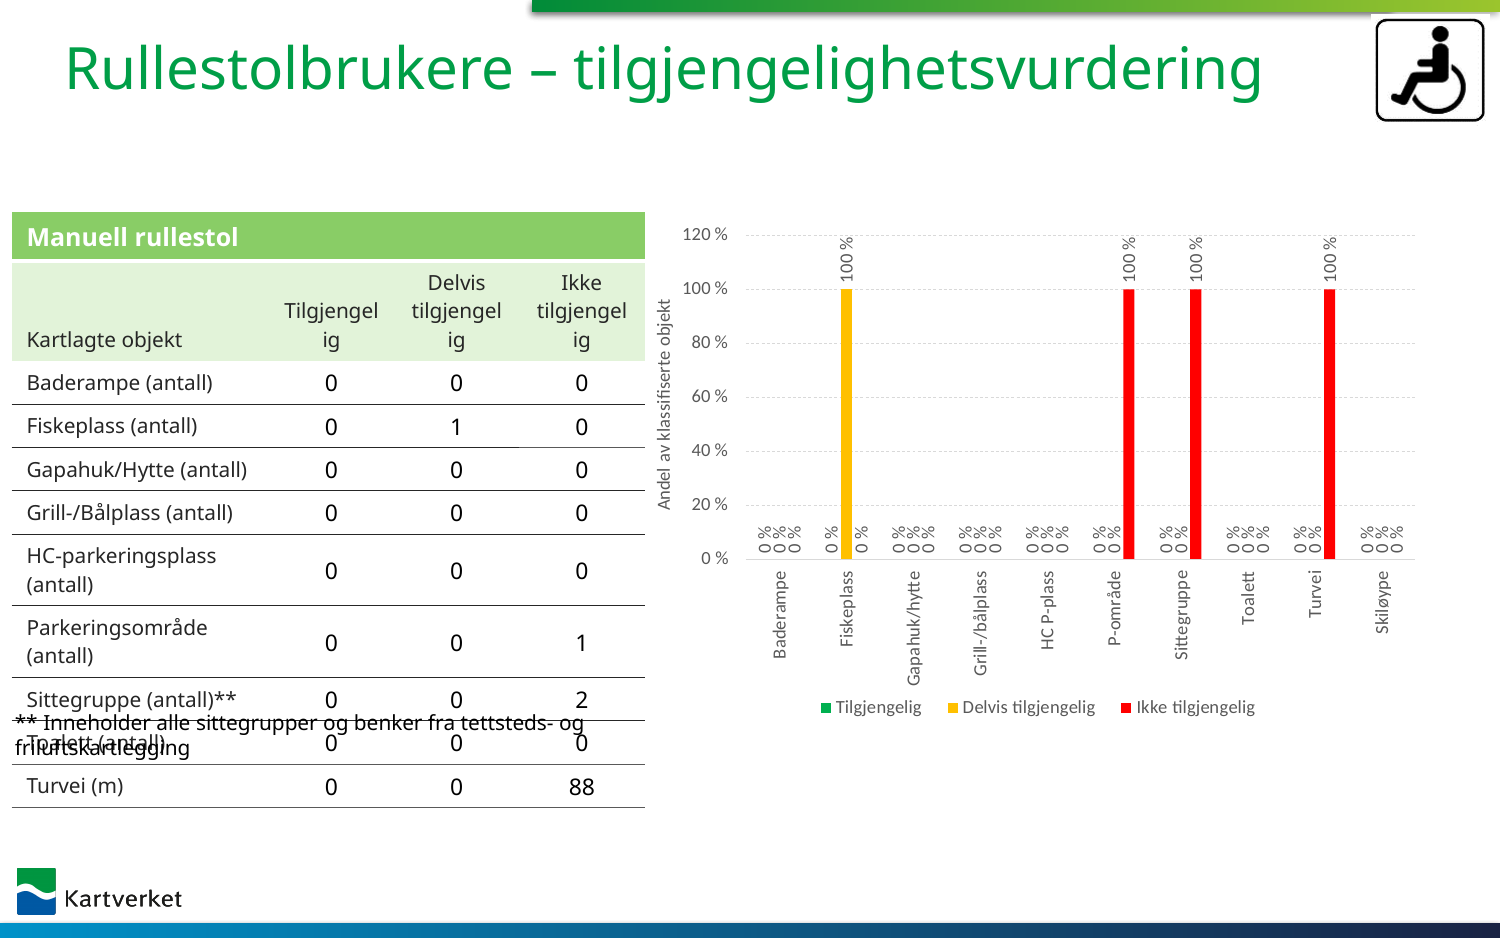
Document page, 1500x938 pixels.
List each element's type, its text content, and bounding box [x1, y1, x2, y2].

table_cell 0 [394, 606, 519, 677]
table_cell Grill-/Bålplass (antall) [12, 491, 269, 534]
table_cell 0 [269, 606, 394, 677]
table_cell 0 [394, 448, 519, 490]
table_cell 0 [394, 491, 519, 534]
table_cell Parkeringsområde (antall) [12, 606, 269, 677]
table_cell Tilgjengelig [269, 263, 394, 361]
table_cell 1 [394, 405, 519, 447]
table_cell HC-parkeringsplass (antall) [12, 535, 269, 605]
table_cell Kartlagte objekt [12, 263, 269, 361]
table_cell 0 [269, 405, 394, 447]
table_cell Turvei (m) [12, 768, 269, 807]
table_cell 0 [519, 448, 638, 490]
table_cell 1 [519, 606, 638, 677]
table_cell 88 [519, 768, 645, 807]
table_cell 0 [394, 768, 519, 807]
table_cell 2 [519, 678, 638, 702]
table_cell Baderampe (antall) [12, 361, 269, 404]
table_cell 0 [269, 768, 394, 807]
table_cell 0 [519, 405, 638, 447]
table_cell Ikke tilgjengelig [519, 263, 638, 361]
table_cell 0 [519, 361, 638, 404]
table_cell 0 [394, 361, 519, 404]
table_cell Delvis tilgjengelig [394, 263, 519, 361]
table_cell 0 [269, 448, 394, 490]
table_cell 0 [519, 535, 638, 605]
table_cell Fiskeplass (antall) [12, 405, 269, 447]
table_cell Gapahuk/Hytte (antall) [12, 448, 269, 490]
table_cell 0 [269, 535, 394, 605]
table_cell 0 [269, 491, 394, 534]
table_cell 0 [519, 491, 638, 534]
text_box ** Inneholder alle sittegrupper og benker fra tettsteds- og friluftskartlegging [0, 702, 745, 768]
table_cell 0 [394, 678, 519, 702]
table_cell 0 [269, 361, 394, 404]
picture [1371, 13, 1491, 127]
table_cell 0 [394, 535, 519, 605]
picture [643, 218, 1426, 728]
table_cell 0 [269, 678, 394, 702]
table_cell Sittegruppe (antall)** [12, 678, 269, 702]
text_box Rullestolbrukere – tilgjengelighetsvurdering [49, 12, 1372, 109]
table_header Manuell rullestol [12, 212, 645, 259]
